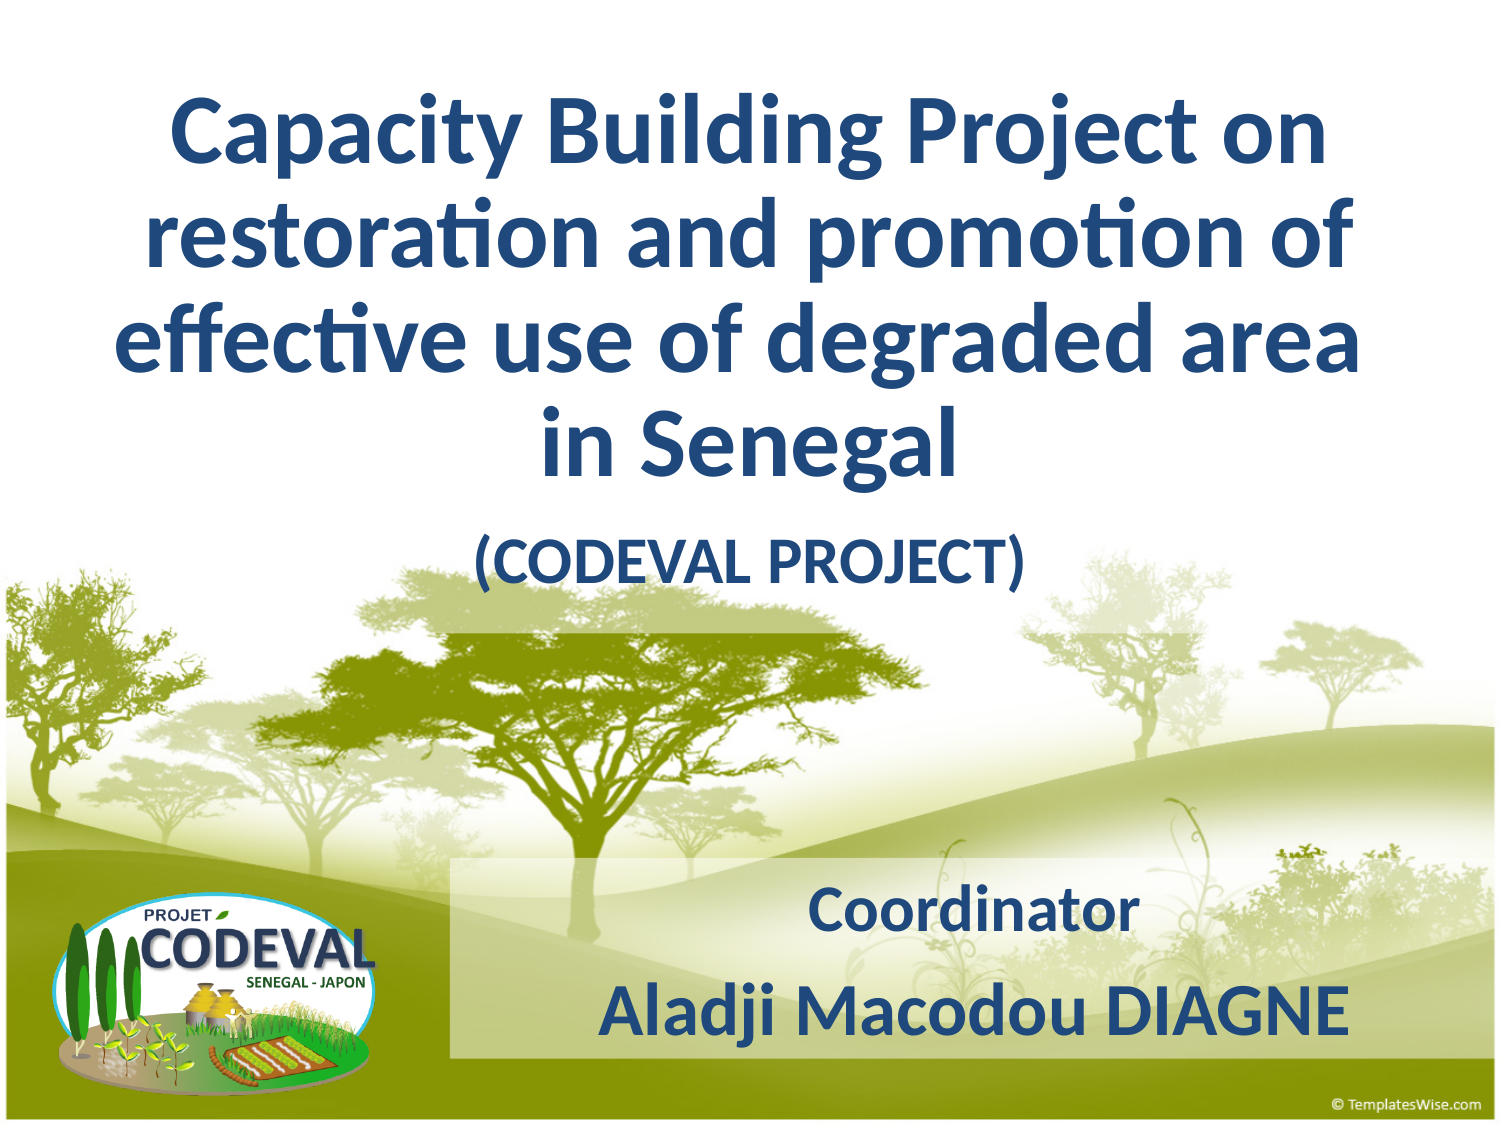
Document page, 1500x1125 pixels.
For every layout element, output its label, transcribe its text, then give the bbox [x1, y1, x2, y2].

title Capacity Building Project on restoration and promotion of effective use of degraded area in Senegal [41, 72, 1459, 504]
picture [0, 0, 1500, 1125]
text_box Coordinator Aladji Macodou DIAGNE [449, 857, 1500, 1059]
subtitle (CODEVAL PROJECT) [224, 509, 1276, 634]
